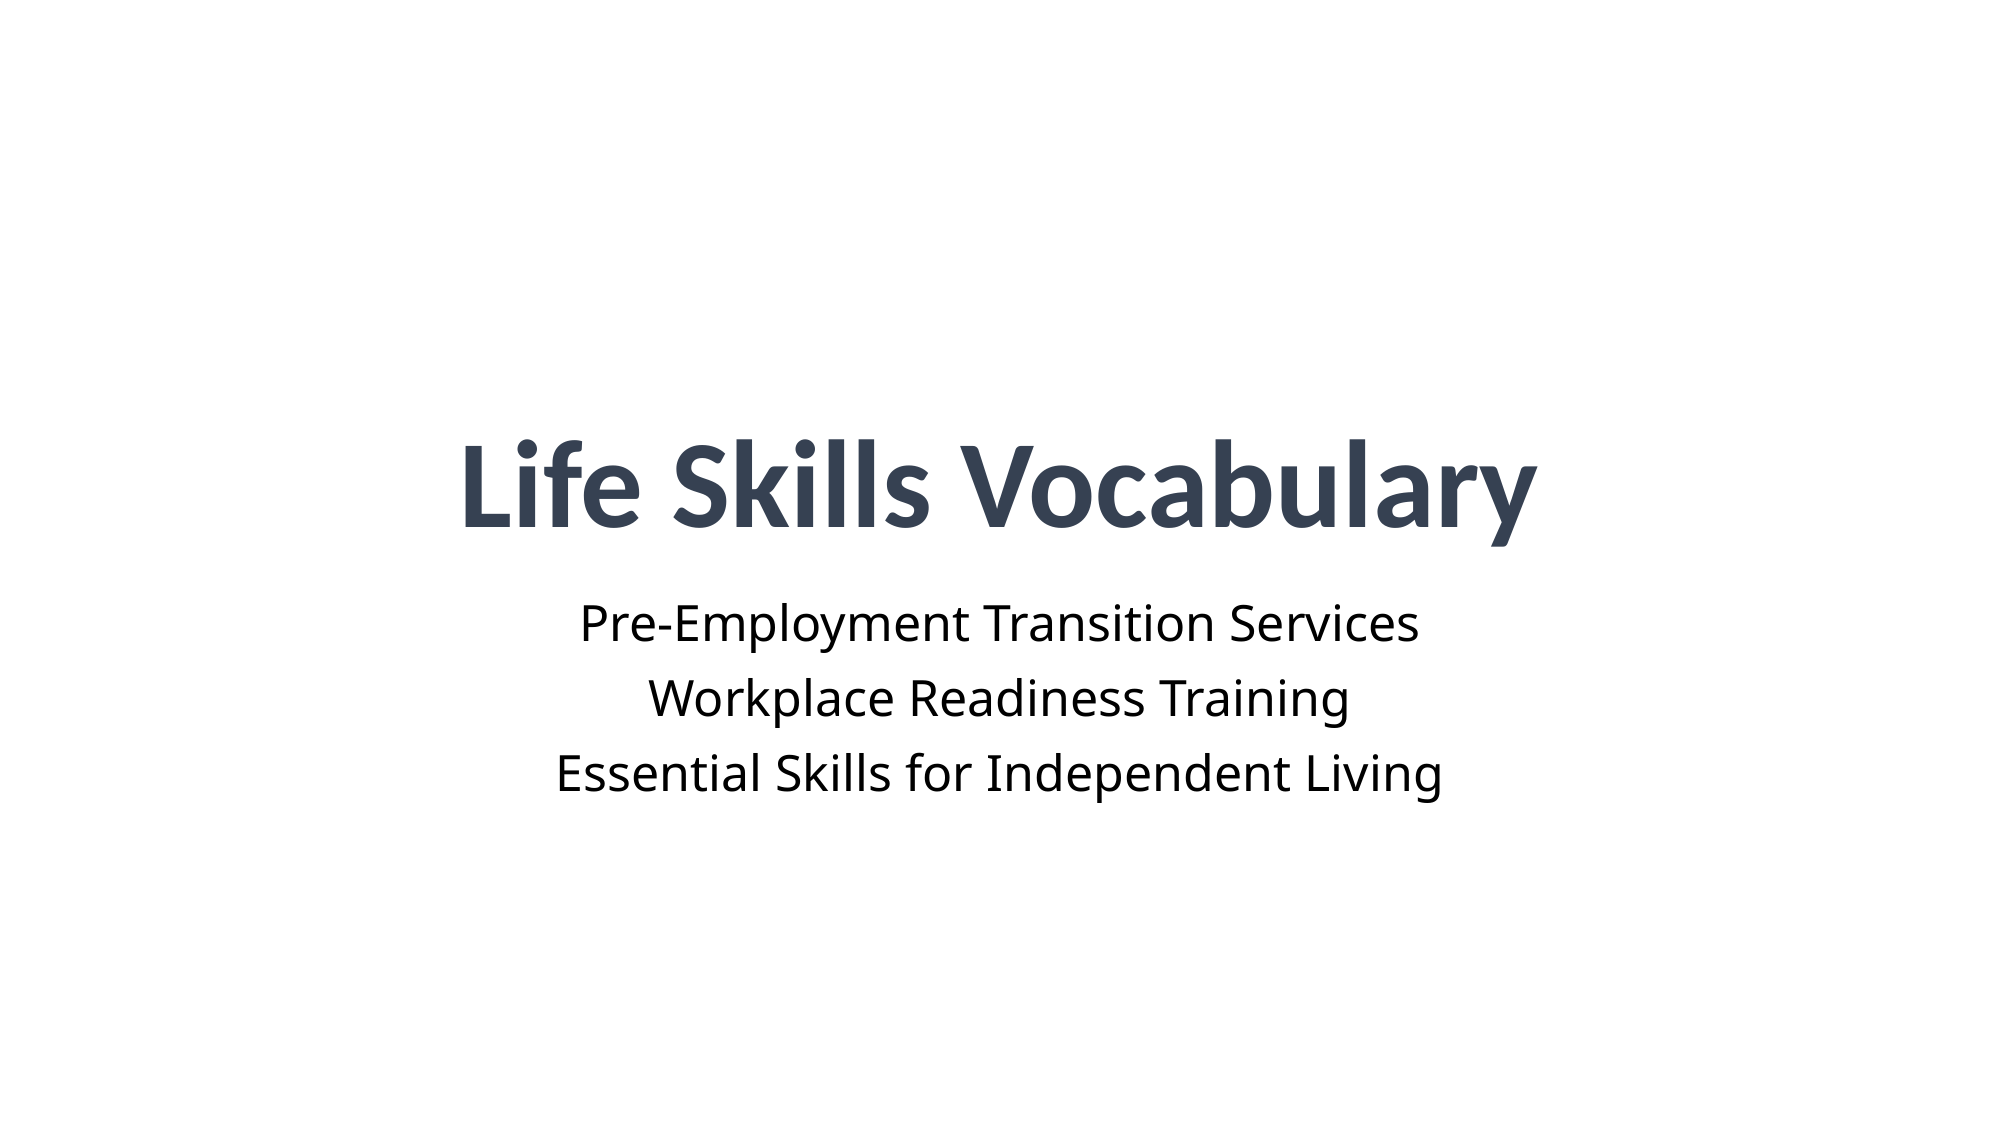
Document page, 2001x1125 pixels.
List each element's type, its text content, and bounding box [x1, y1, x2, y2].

subtitle Pre-Employment Transition Services Workplace Readiness Training Essential Skills for Independent Living [249, 590, 1750, 863]
title Life Skills Vocabulary [249, 170, 1750, 563]
